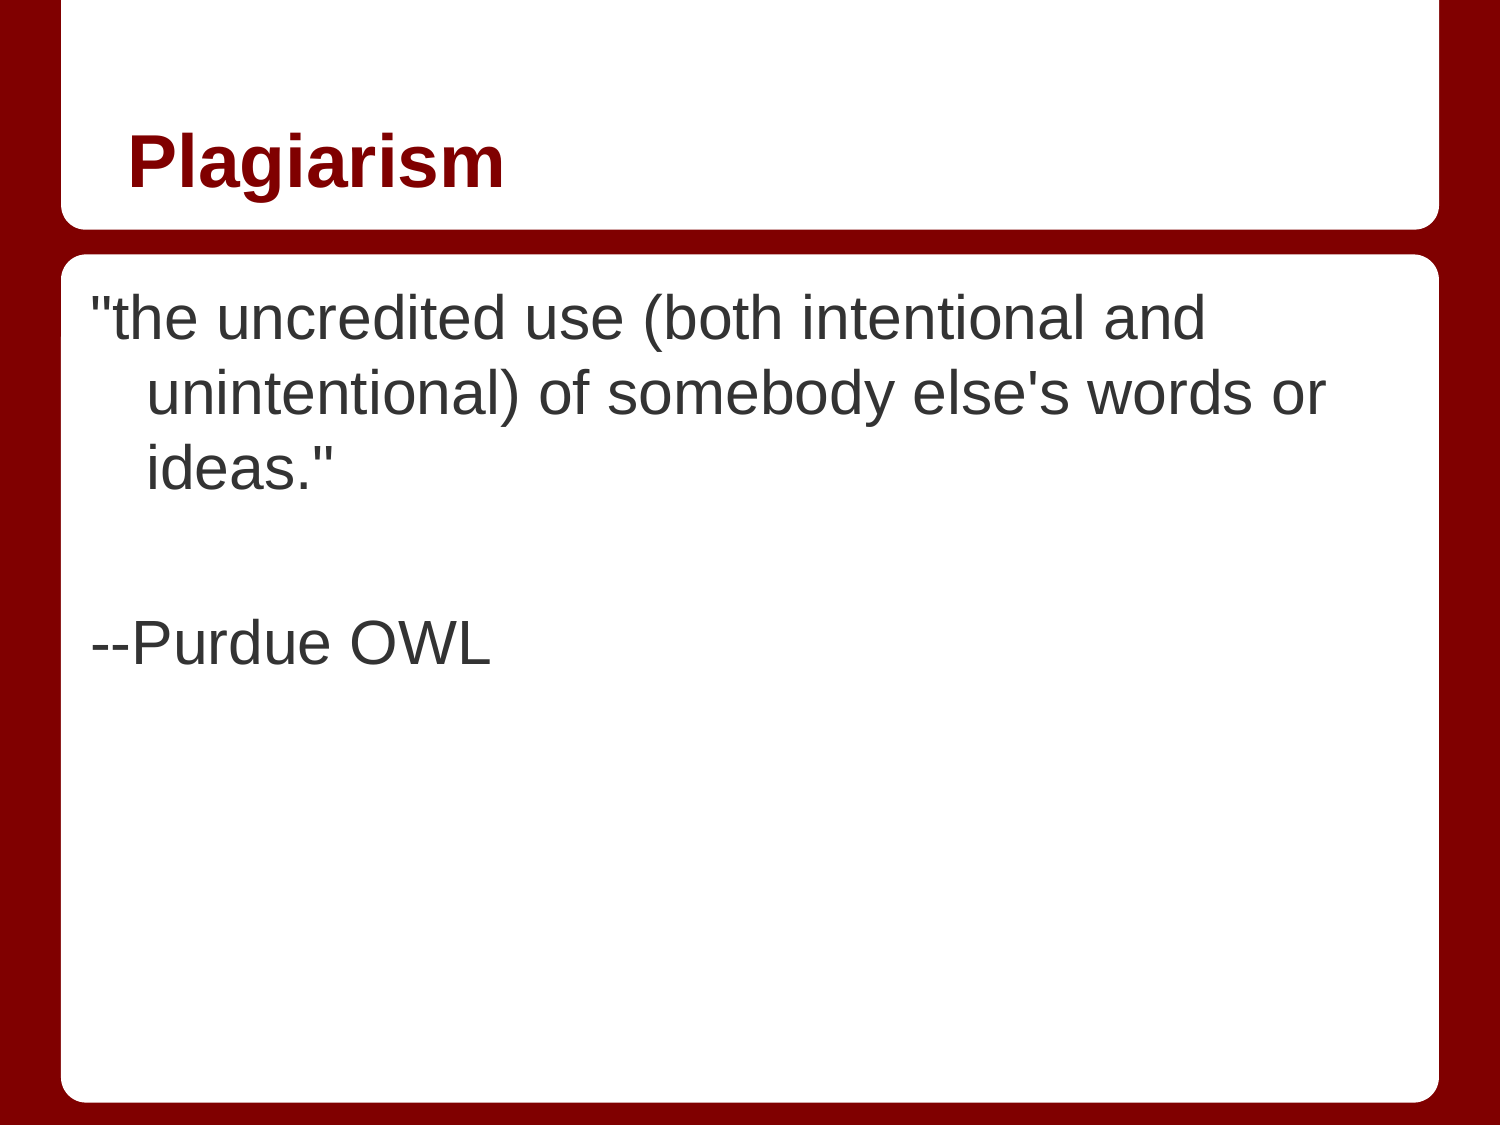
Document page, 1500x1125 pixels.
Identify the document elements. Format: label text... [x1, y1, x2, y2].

title Plagiarism [75, 0, 1425, 218]
list "the uncredited use (both intentional and unintentional) of somebody else's words or ideas." --Purdue OWL [75, 262, 1425, 931]
